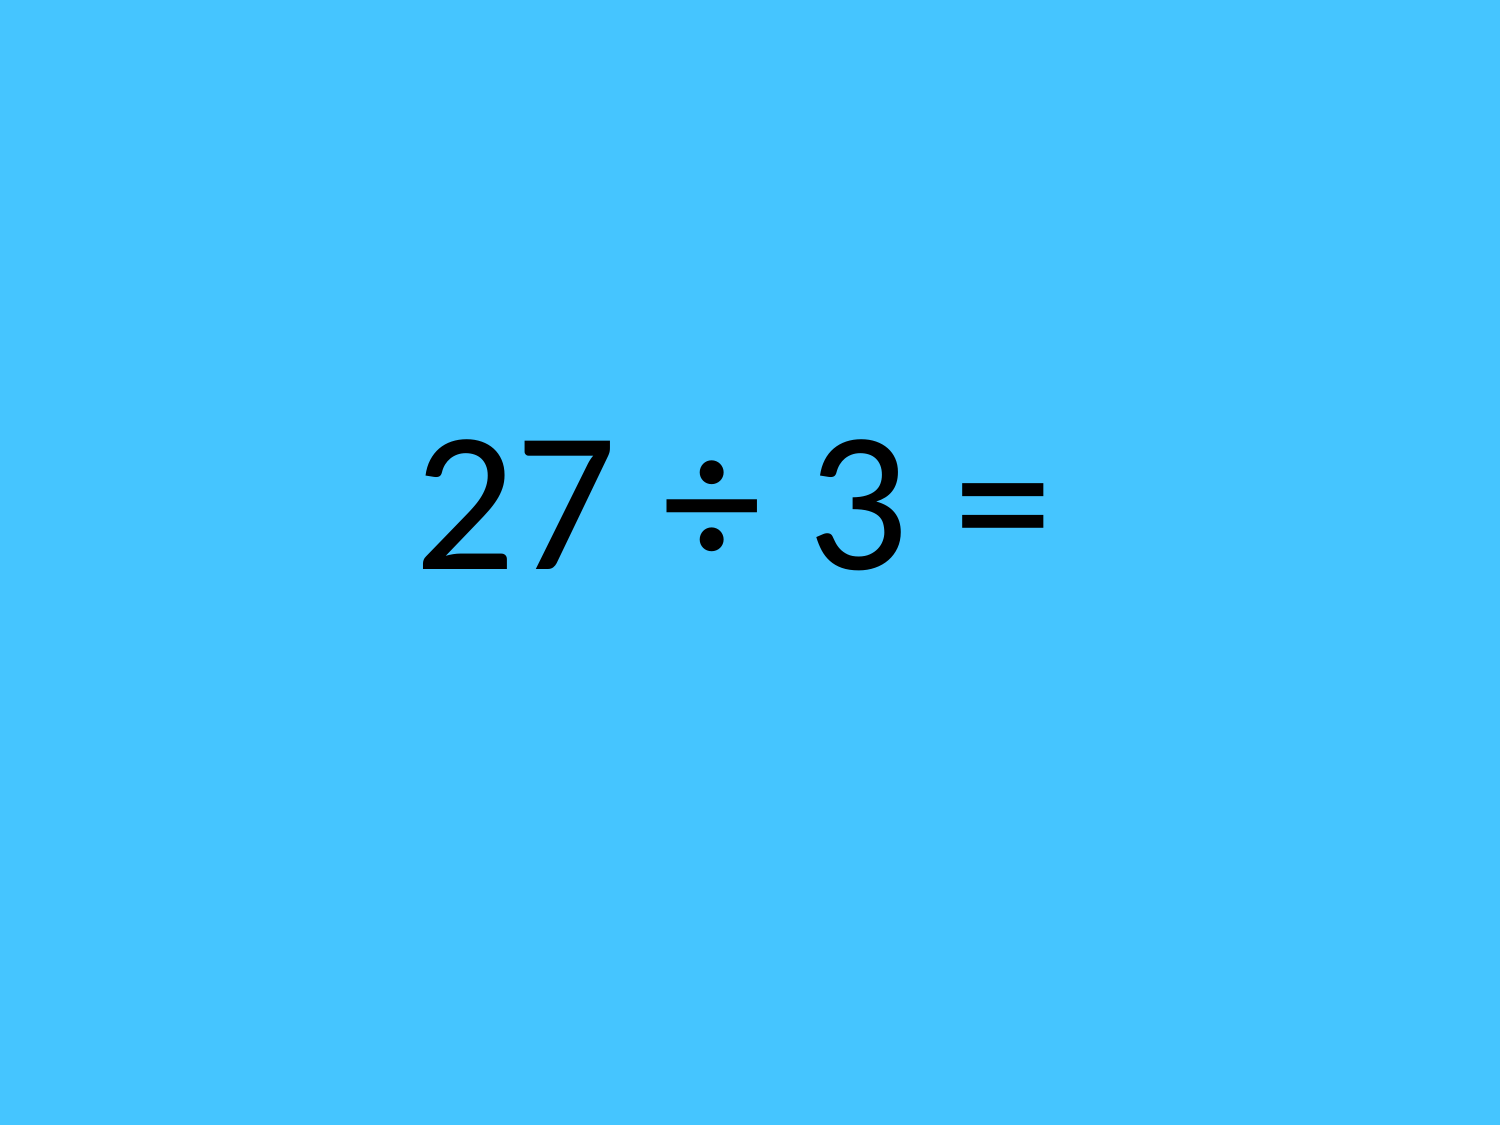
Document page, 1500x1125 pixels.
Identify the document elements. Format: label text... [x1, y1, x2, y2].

text_box 27 ÷ 3 = [399, 362, 1138, 618]
